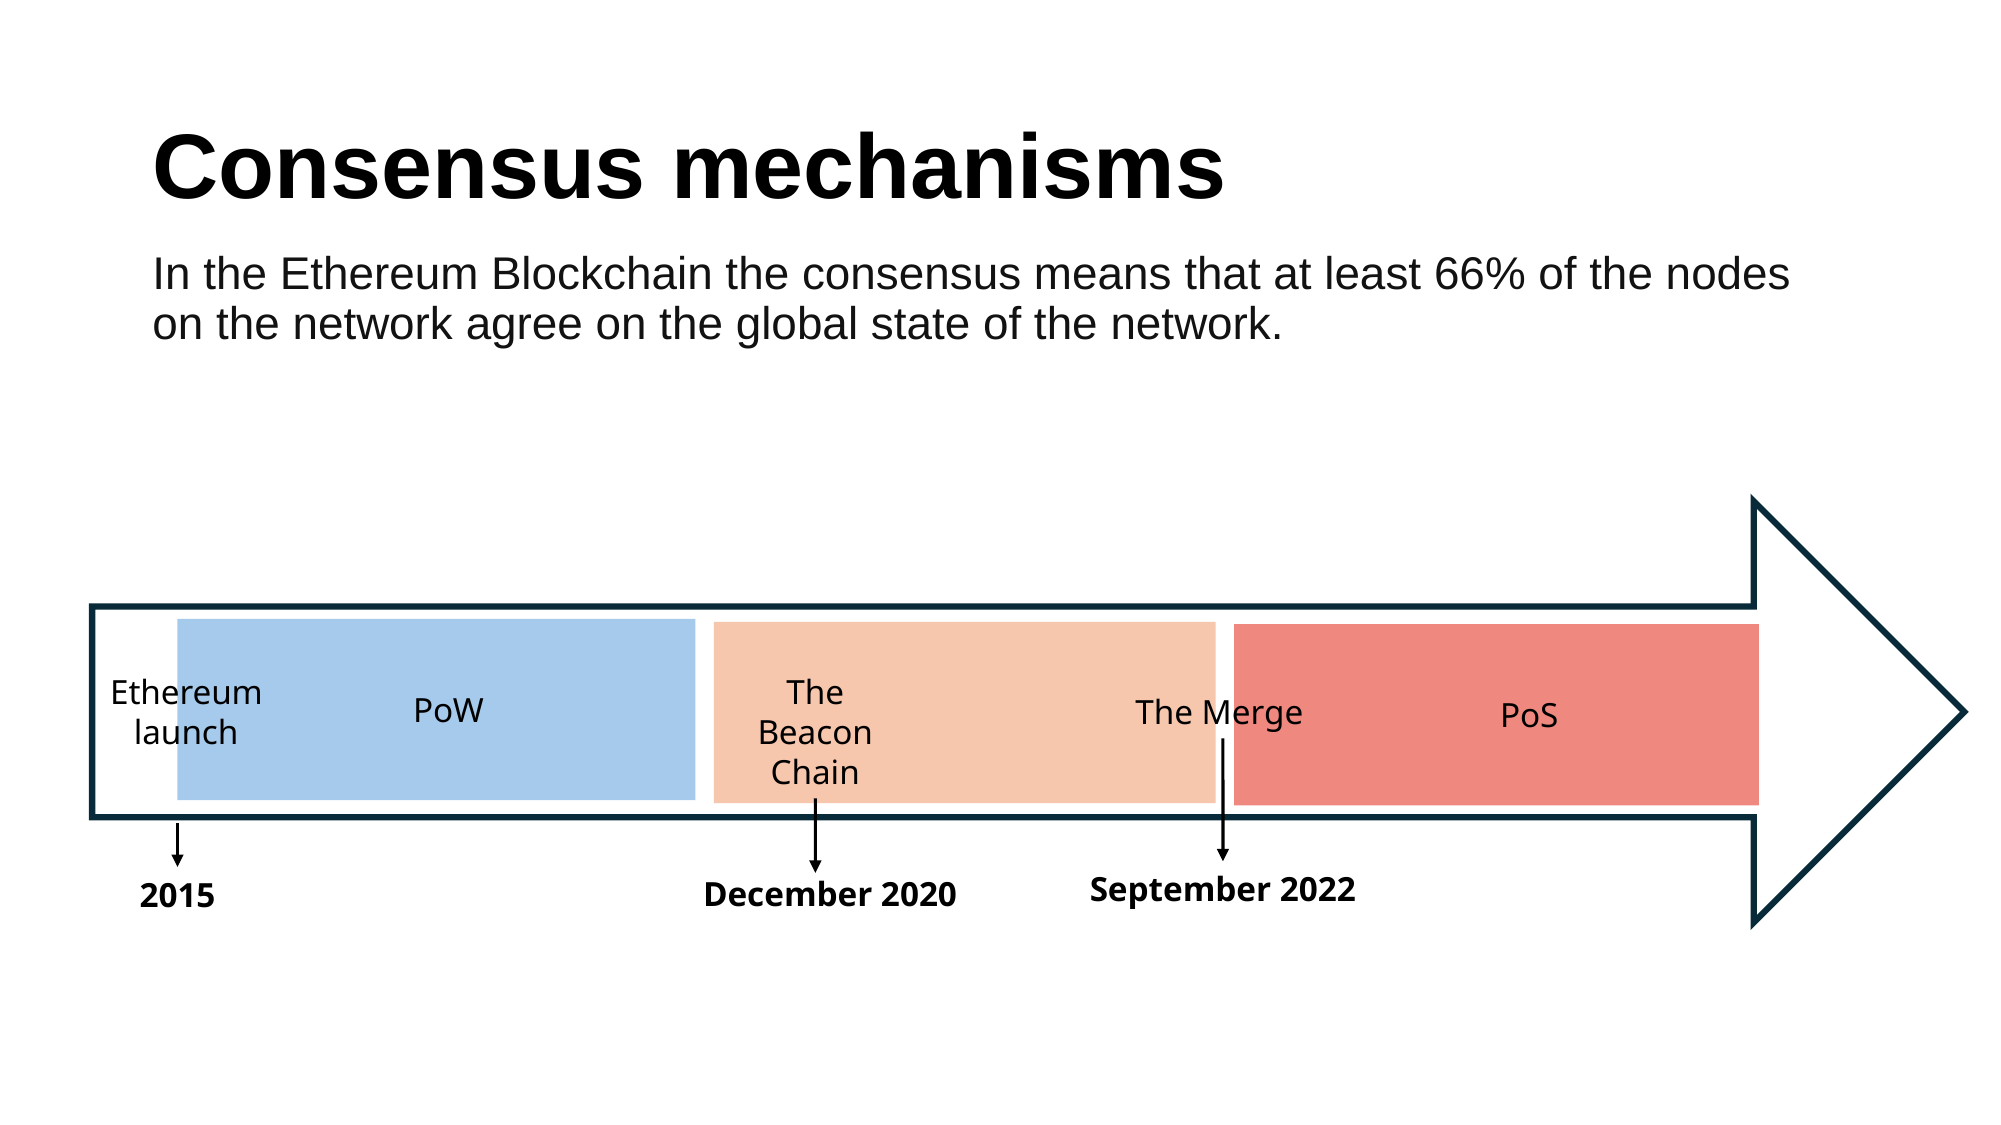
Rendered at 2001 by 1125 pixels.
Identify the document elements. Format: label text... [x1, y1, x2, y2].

text_box September 2022 [1074, 861, 1371, 916]
text_box Ethereum launch [92, 663, 281, 759]
text_box PoW [398, 681, 499, 737]
text_box PoS [1427, 686, 1631, 742]
title Consensus mechanisms [137, 59, 1863, 242]
text_box 2015 [124, 866, 231, 922]
text_box December 2020 [688, 865, 972, 920]
text_box The Merge [1117, 684, 1321, 739]
text_box The Beacon Chain [713, 663, 917, 799]
text_box [90, 497, 1967, 927]
list In the Ethereum Blockchain the consensus means that at least 66% of the nodes on the network agree on the global state of the network. [137, 242, 1863, 433]
